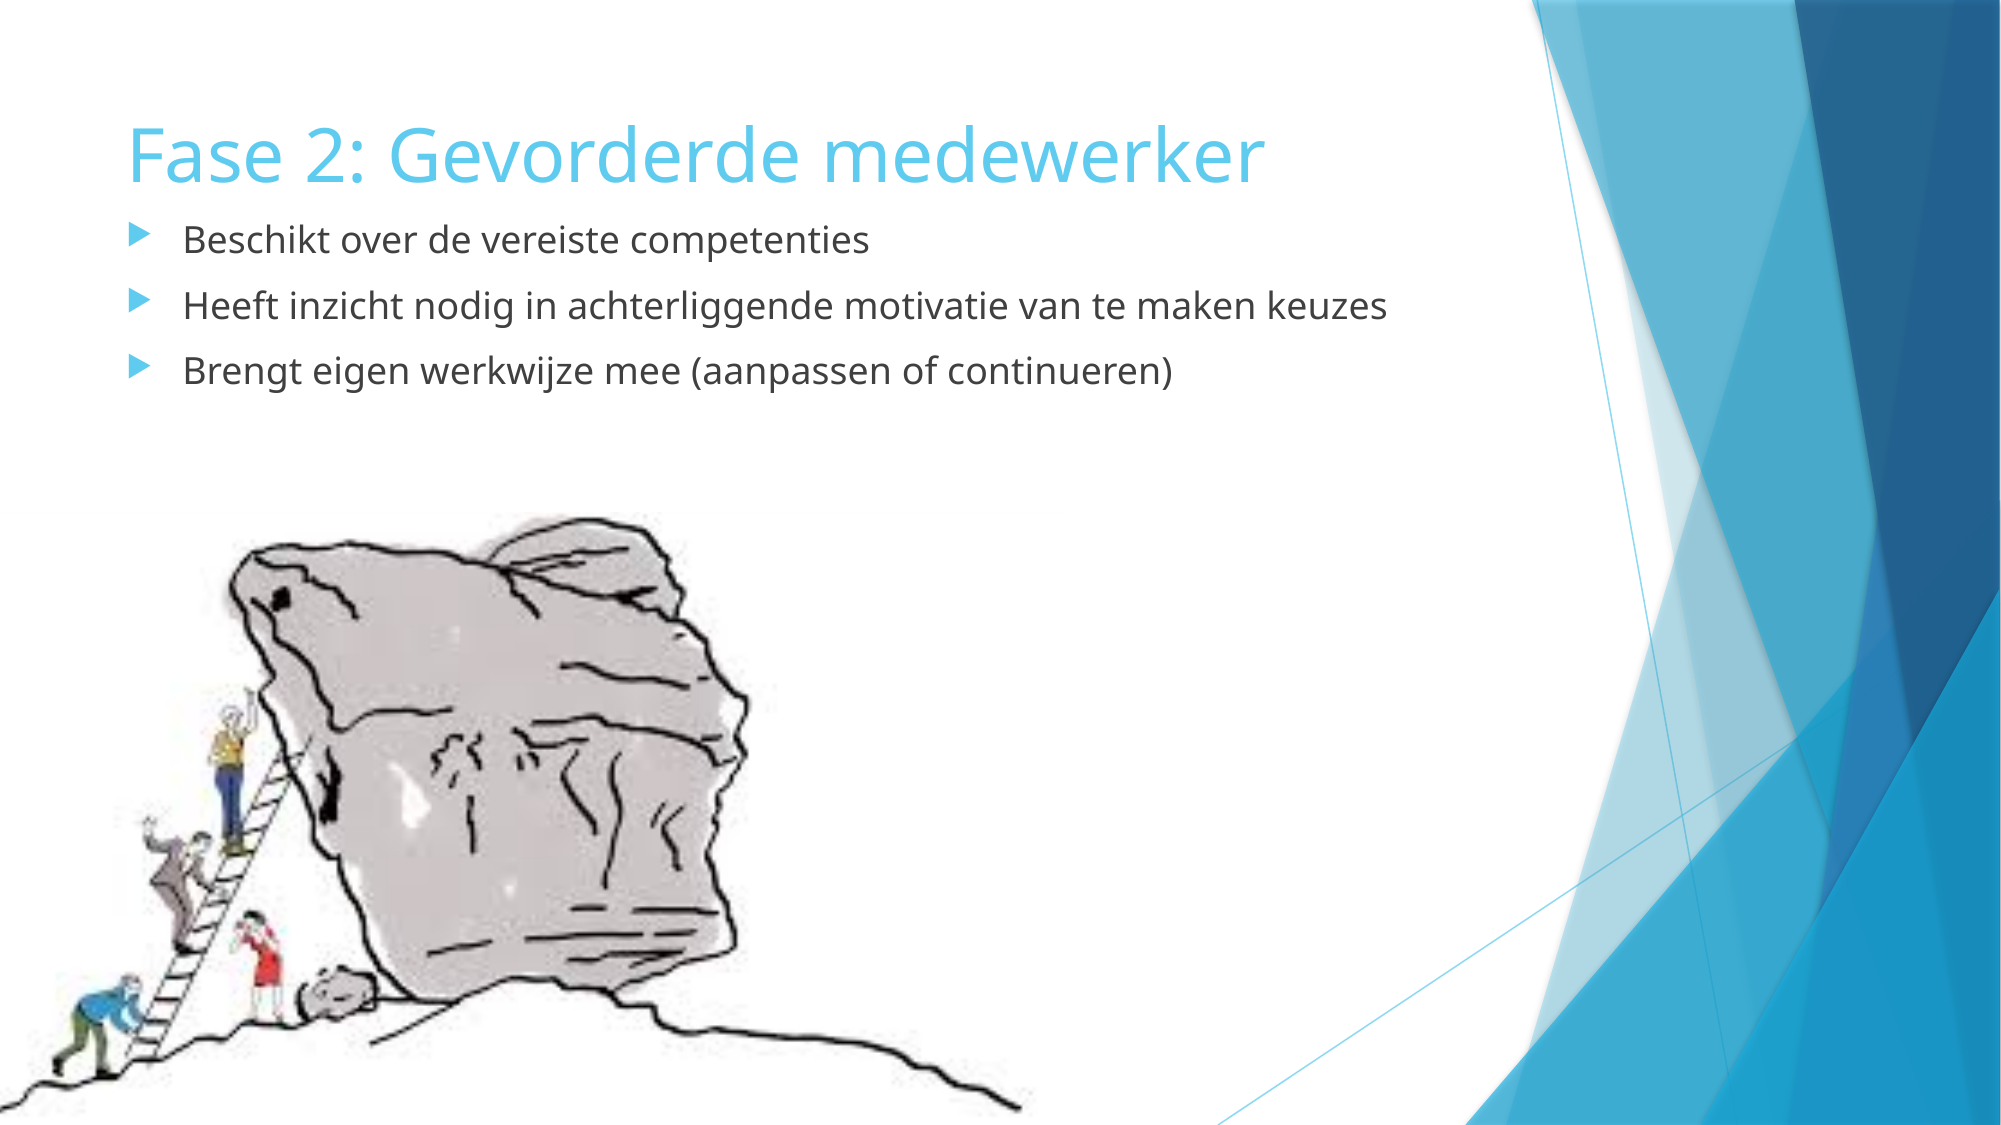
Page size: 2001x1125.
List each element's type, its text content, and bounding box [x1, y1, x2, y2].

title Fase 2: Gevorderde medewerker [111, 99, 1522, 208]
picture [0, 512, 1067, 1125]
list Beschikt over de vereiste competenties Heeft inzicht nodig in achterliggende motivatie van te maken keuzes Brengt eigen werkwijze mee (aanpassen of continueren) [111, 208, 1522, 845]
